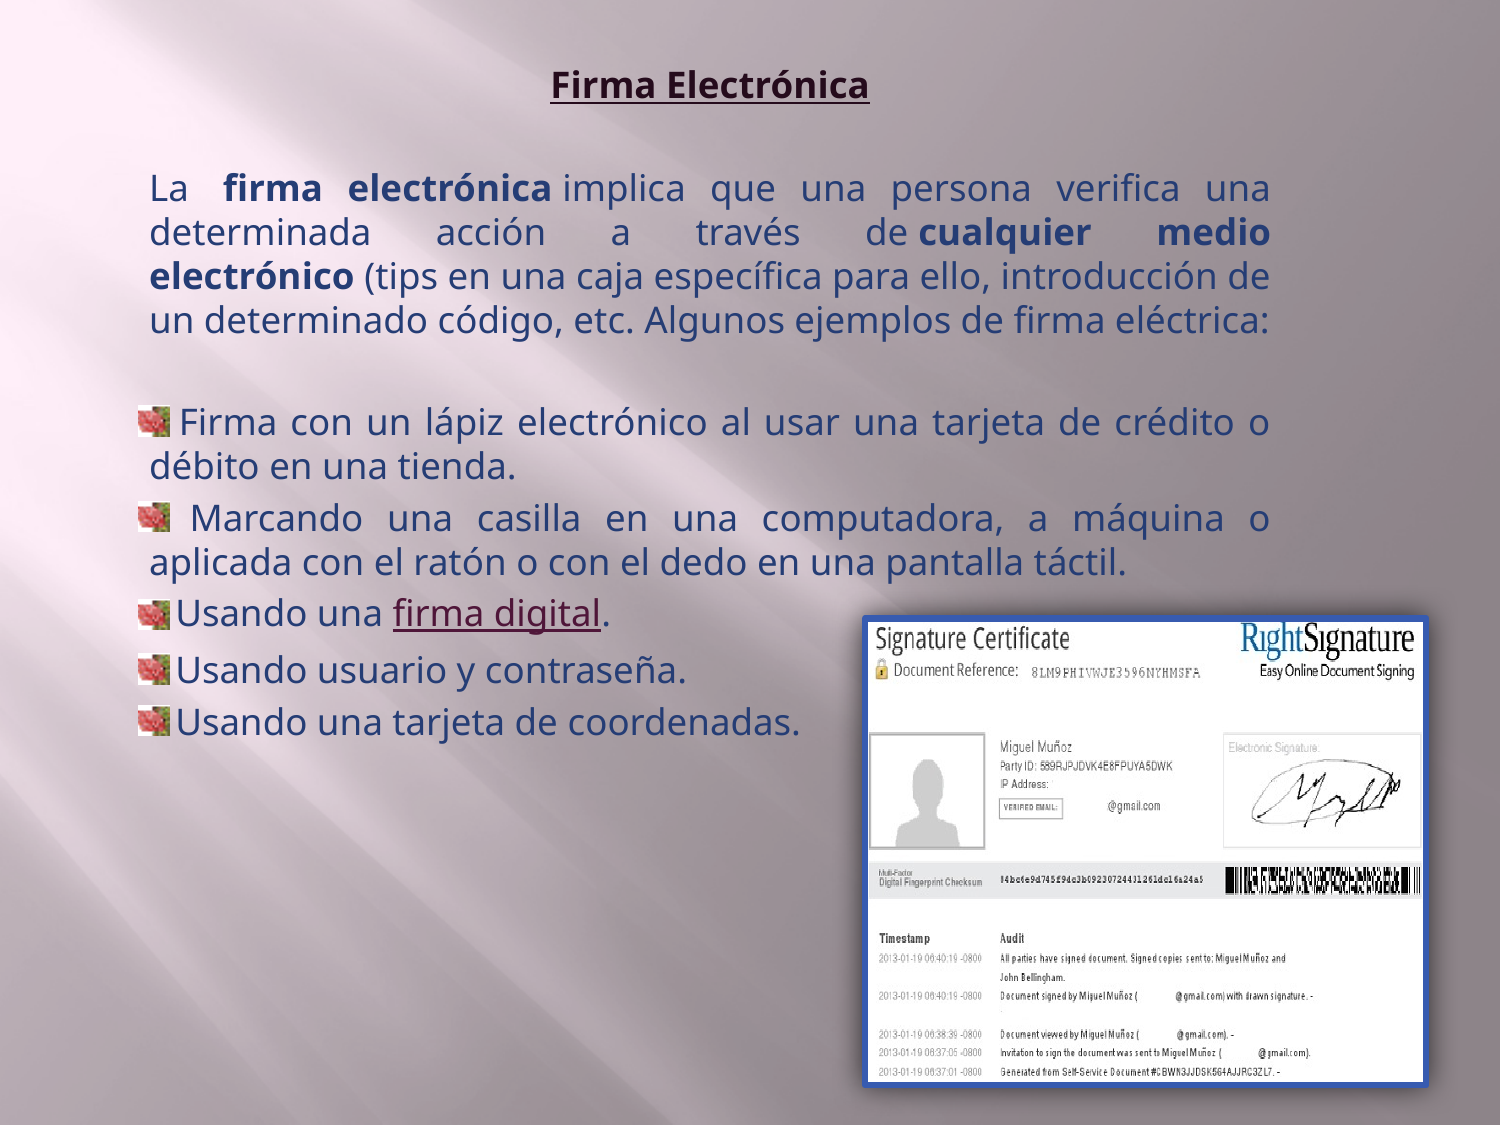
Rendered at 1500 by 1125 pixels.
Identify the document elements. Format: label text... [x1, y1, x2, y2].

picture [138, 599, 170, 630]
picture [867, 621, 1424, 1083]
picture [138, 705, 170, 736]
picture [138, 405, 170, 437]
list Firma Electrónica La firma electrónica implica que una persona verifica una determinada acción a través de cualquier medio electrónico (tips en una caja específica para ello, introducción de un determinado código, etc. Algunos ejemplos de firma eléctrica: Firma con un lápiz electrónico al usar una tarjeta de crédito o débito en una tienda. Marcando una casilla en una computadora, a máquina o aplicada con el ratón o con el dedo en una pantalla táctil. Usando una firma digital. Usando usuario y contraseña. Usando una tarjeta de coordenadas. [123, 54, 1287, 752]
picture [138, 501, 170, 532]
picture [138, 653, 170, 685]
